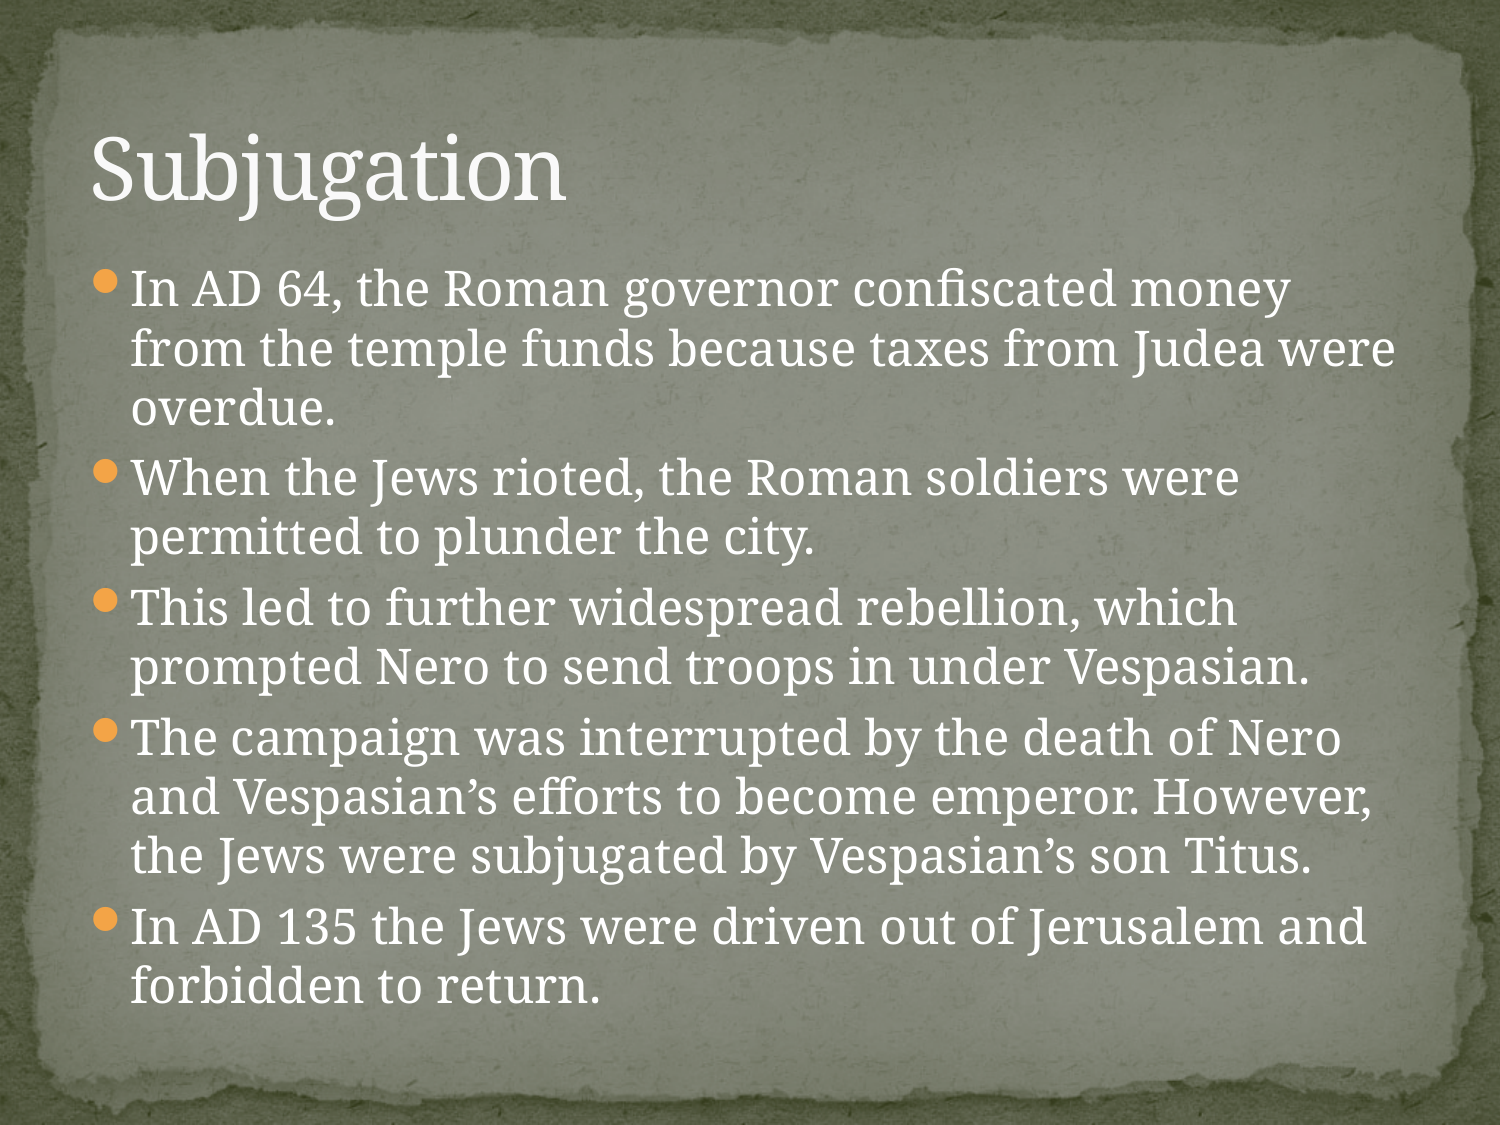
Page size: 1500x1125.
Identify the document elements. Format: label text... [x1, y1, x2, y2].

title Subjugation [74, 24, 1425, 225]
list In AD 64, the Roman governor confiscated money from the temple funds because taxes from Judea were overdue. When the Jews rioted, the Roman soldiers were permitted to plunder the city. This led to further widespread rebellion, which prompted Nero to send troops in under Vespasian. The campaign was interrupted by the death of Nero and Vespasian’s efforts to become emperor. However, the Jews were subjugated by Vespasian’s son Titus. In AD 135 the Jews were driven out of Jerusalem and forbidden to return. [75, 249, 1425, 1038]
